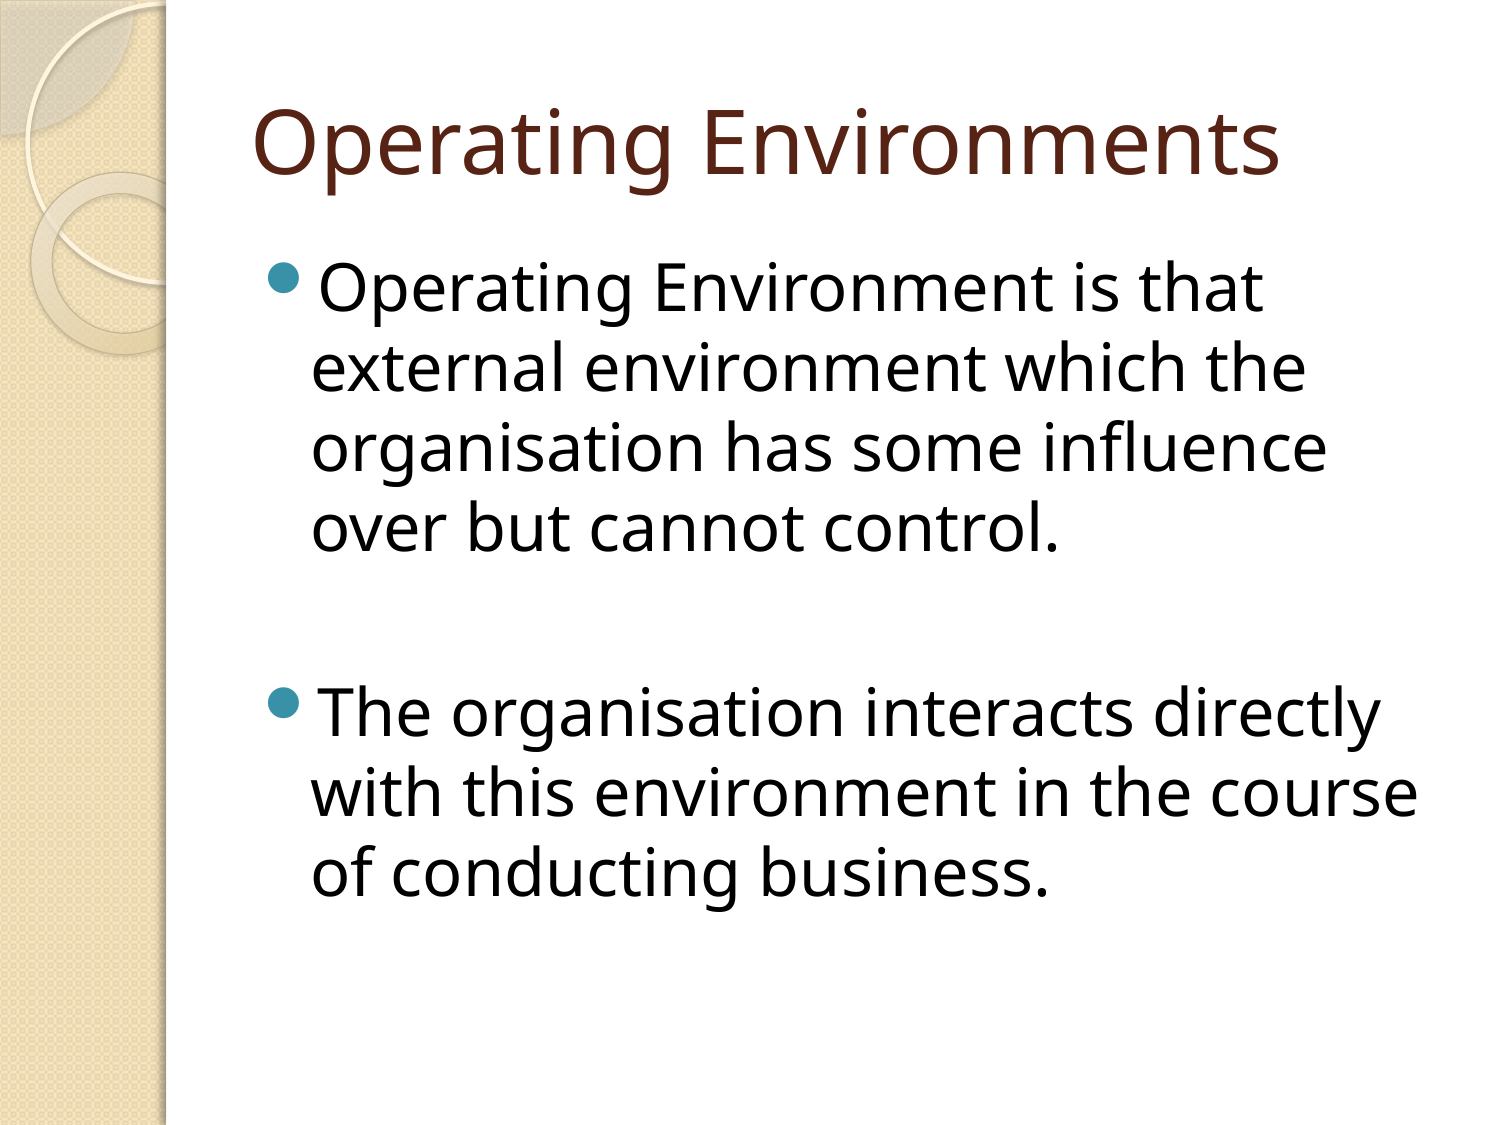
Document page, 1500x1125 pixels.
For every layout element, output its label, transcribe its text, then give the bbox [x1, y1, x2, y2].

list Operating Environment is that external environment which the organisation has some influence over but cannot control. The organisation interacts directly with this environment in the course of conducting business. [235, 237, 1466, 1025]
title Operating Environments [235, 45, 1466, 233]
